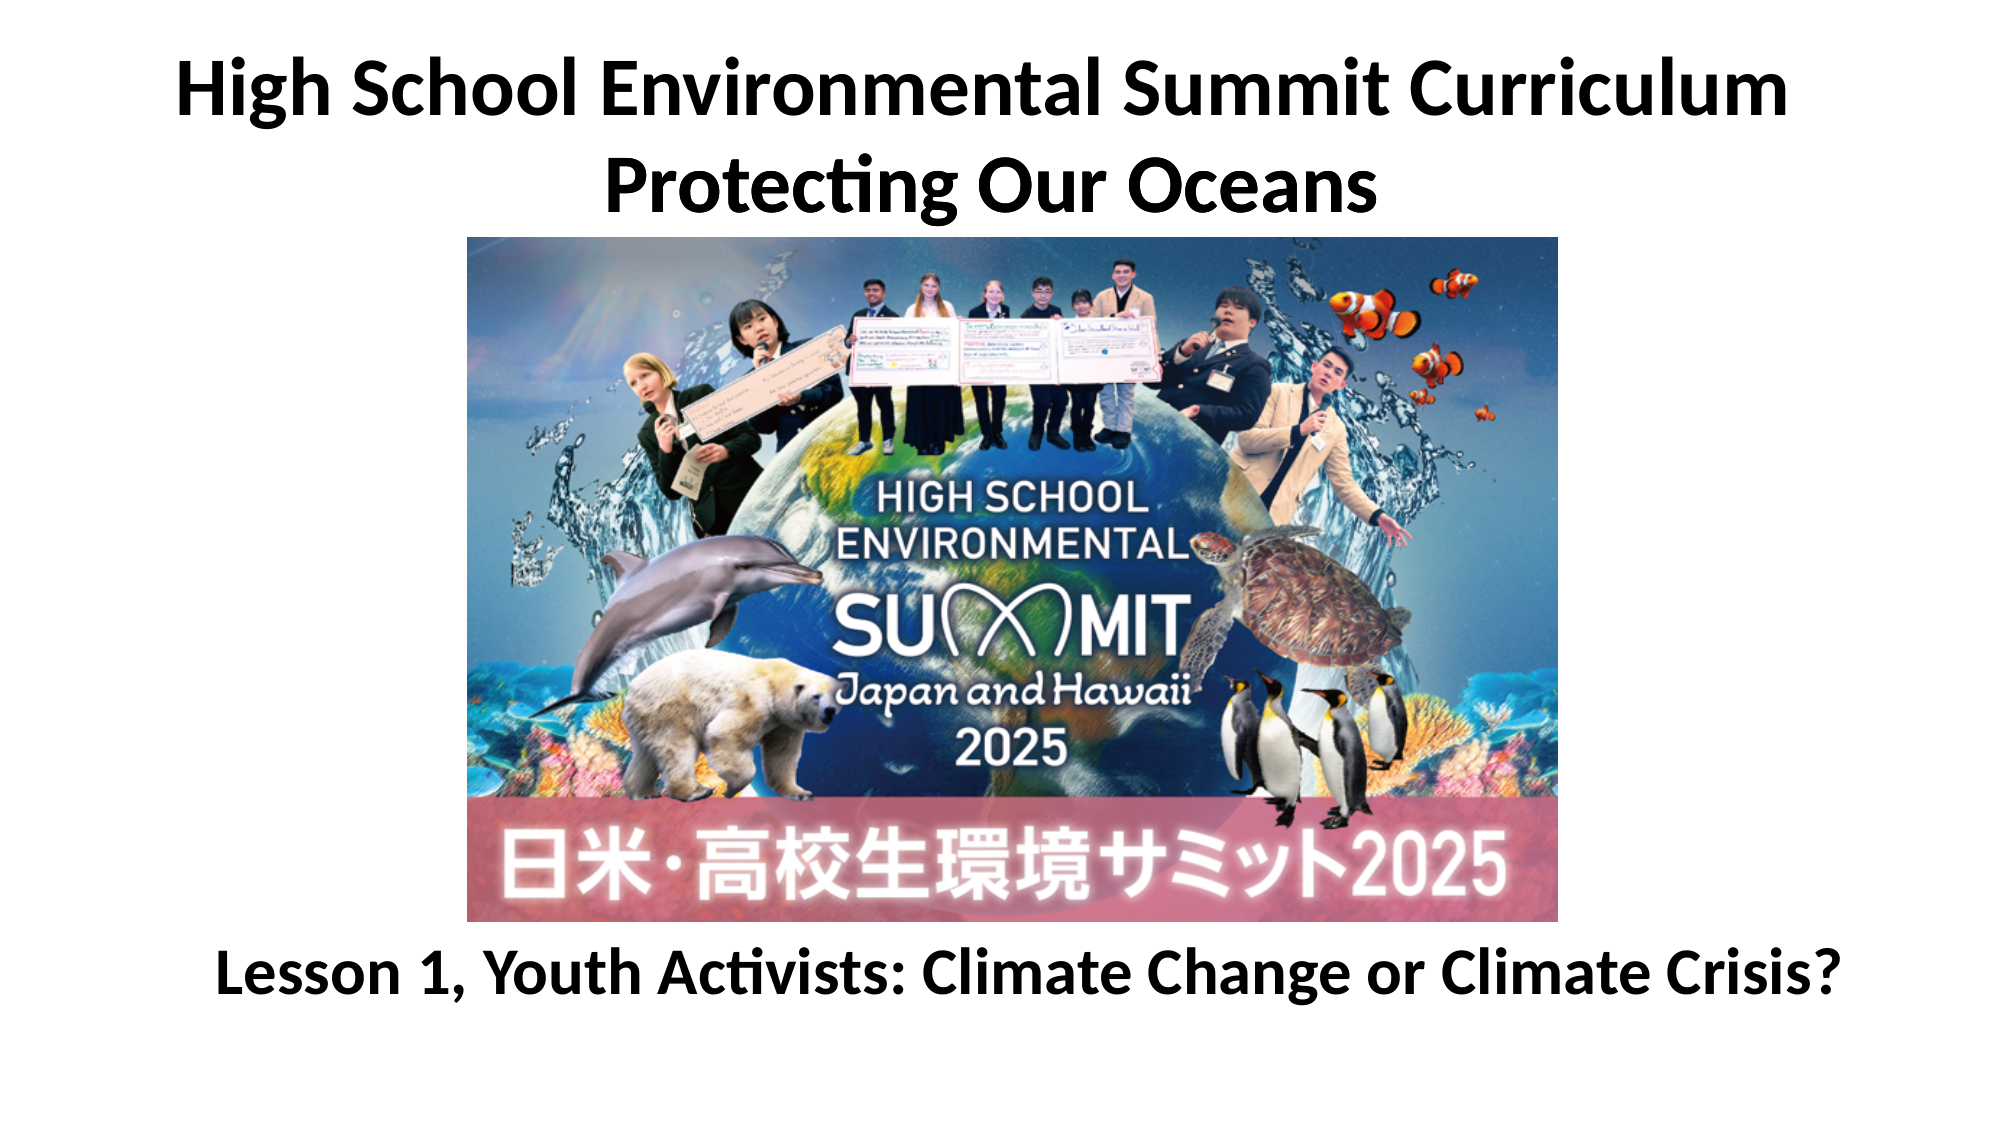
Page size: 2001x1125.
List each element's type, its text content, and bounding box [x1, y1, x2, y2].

text_box Protecting Our Oceans [589, 121, 1395, 236]
text_box High School Environmental Summit Curriculum [160, 24, 1807, 140]
picture [467, 237, 1558, 922]
text_box Lesson 1, Youth Activists: Climate Change or Climate Crisis? [200, 920, 1860, 1015]
